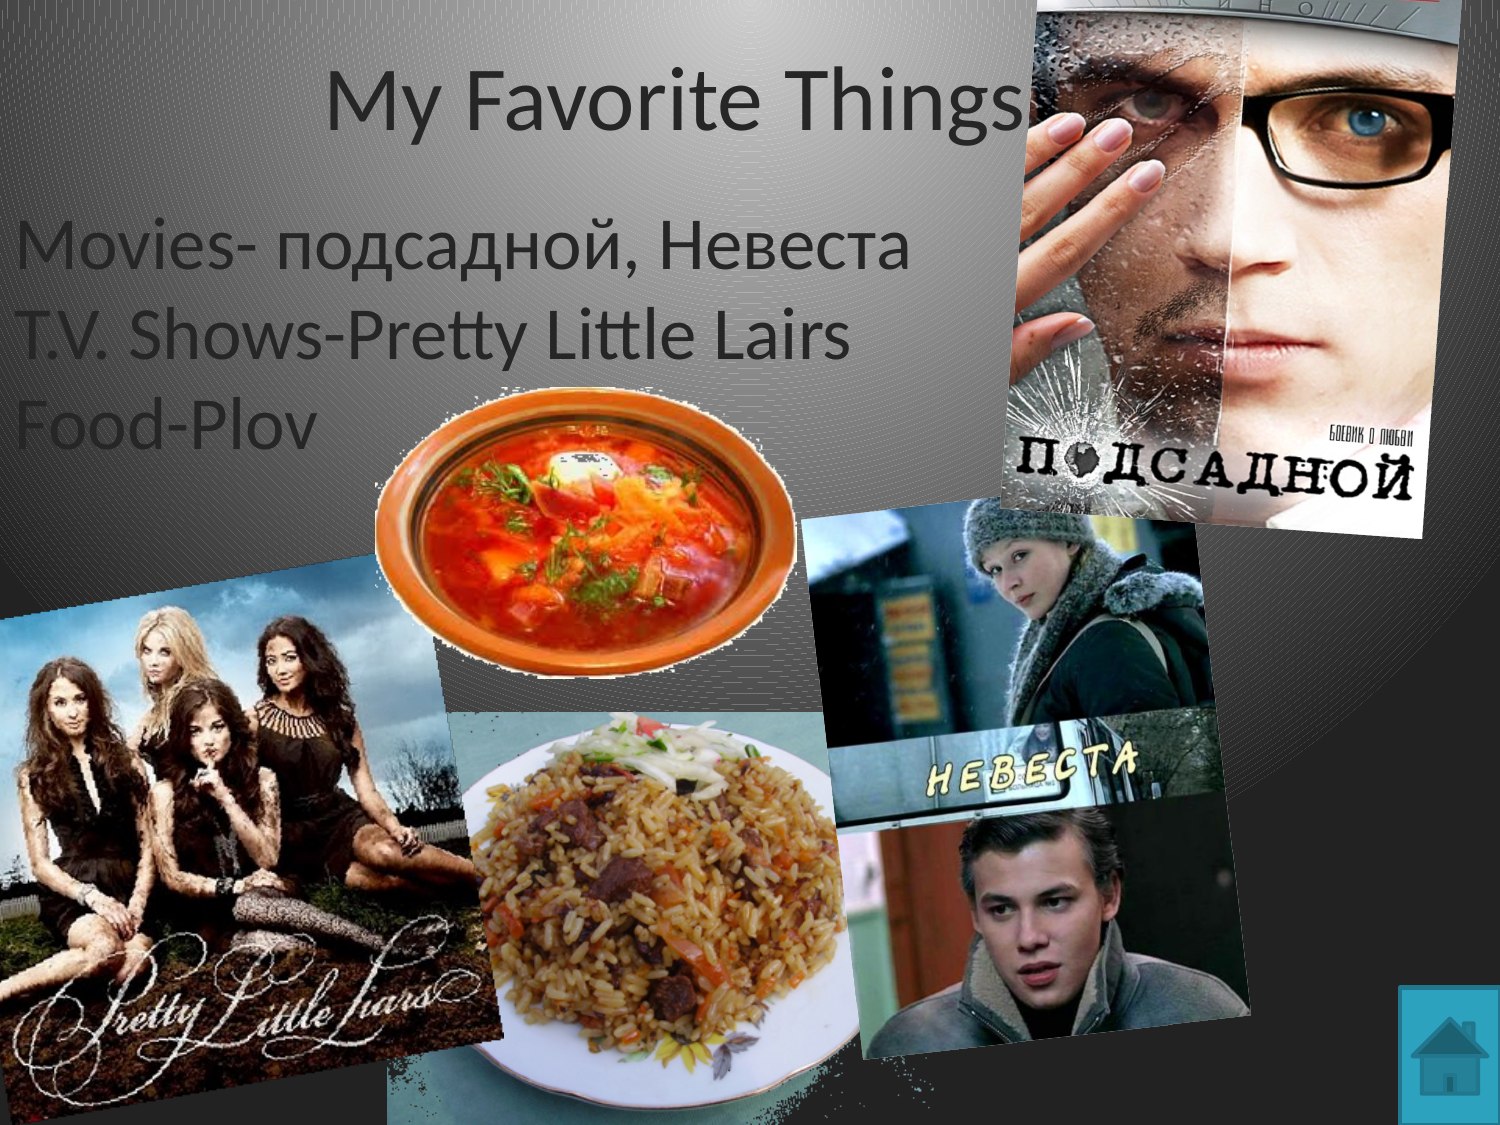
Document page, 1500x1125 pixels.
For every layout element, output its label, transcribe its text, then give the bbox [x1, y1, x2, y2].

title My Favorite Things [0, 0, 1014, 188]
text_box Movies- подсадной, Невеста T.V. Shows-Pretty Little Lairs Food-Plov [0, 187, 950, 518]
picture [0, 0, 1461, 1125]
text_box [1398, 985, 1500, 1125]
